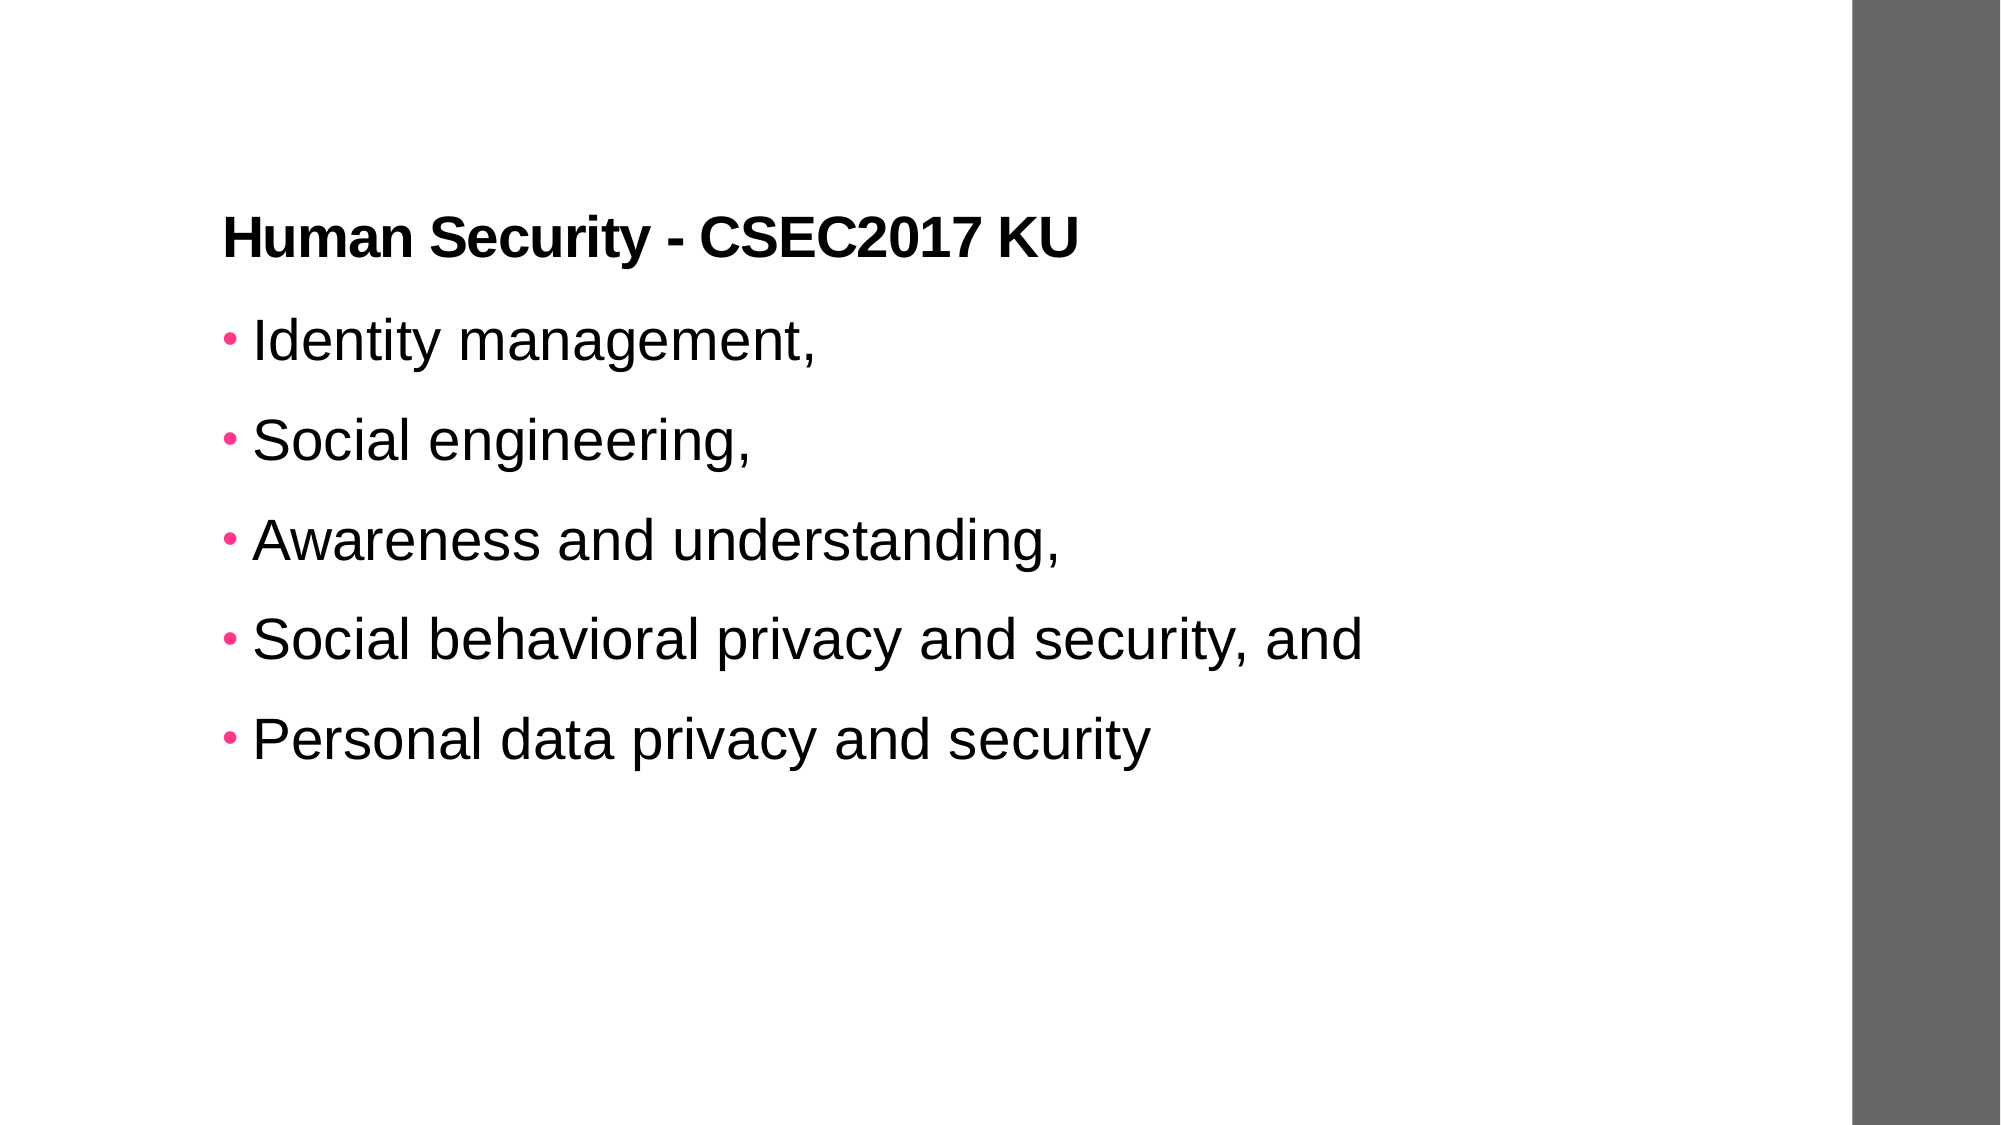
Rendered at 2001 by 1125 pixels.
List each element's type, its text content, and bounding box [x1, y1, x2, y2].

list Identity management, Social engineering, Awareness and understanding, Social behavioral privacy and security, and Personal data privacy and security [206, 299, 1617, 1014]
title Human Security - CSEC2017 KU [206, 43, 1797, 278]
